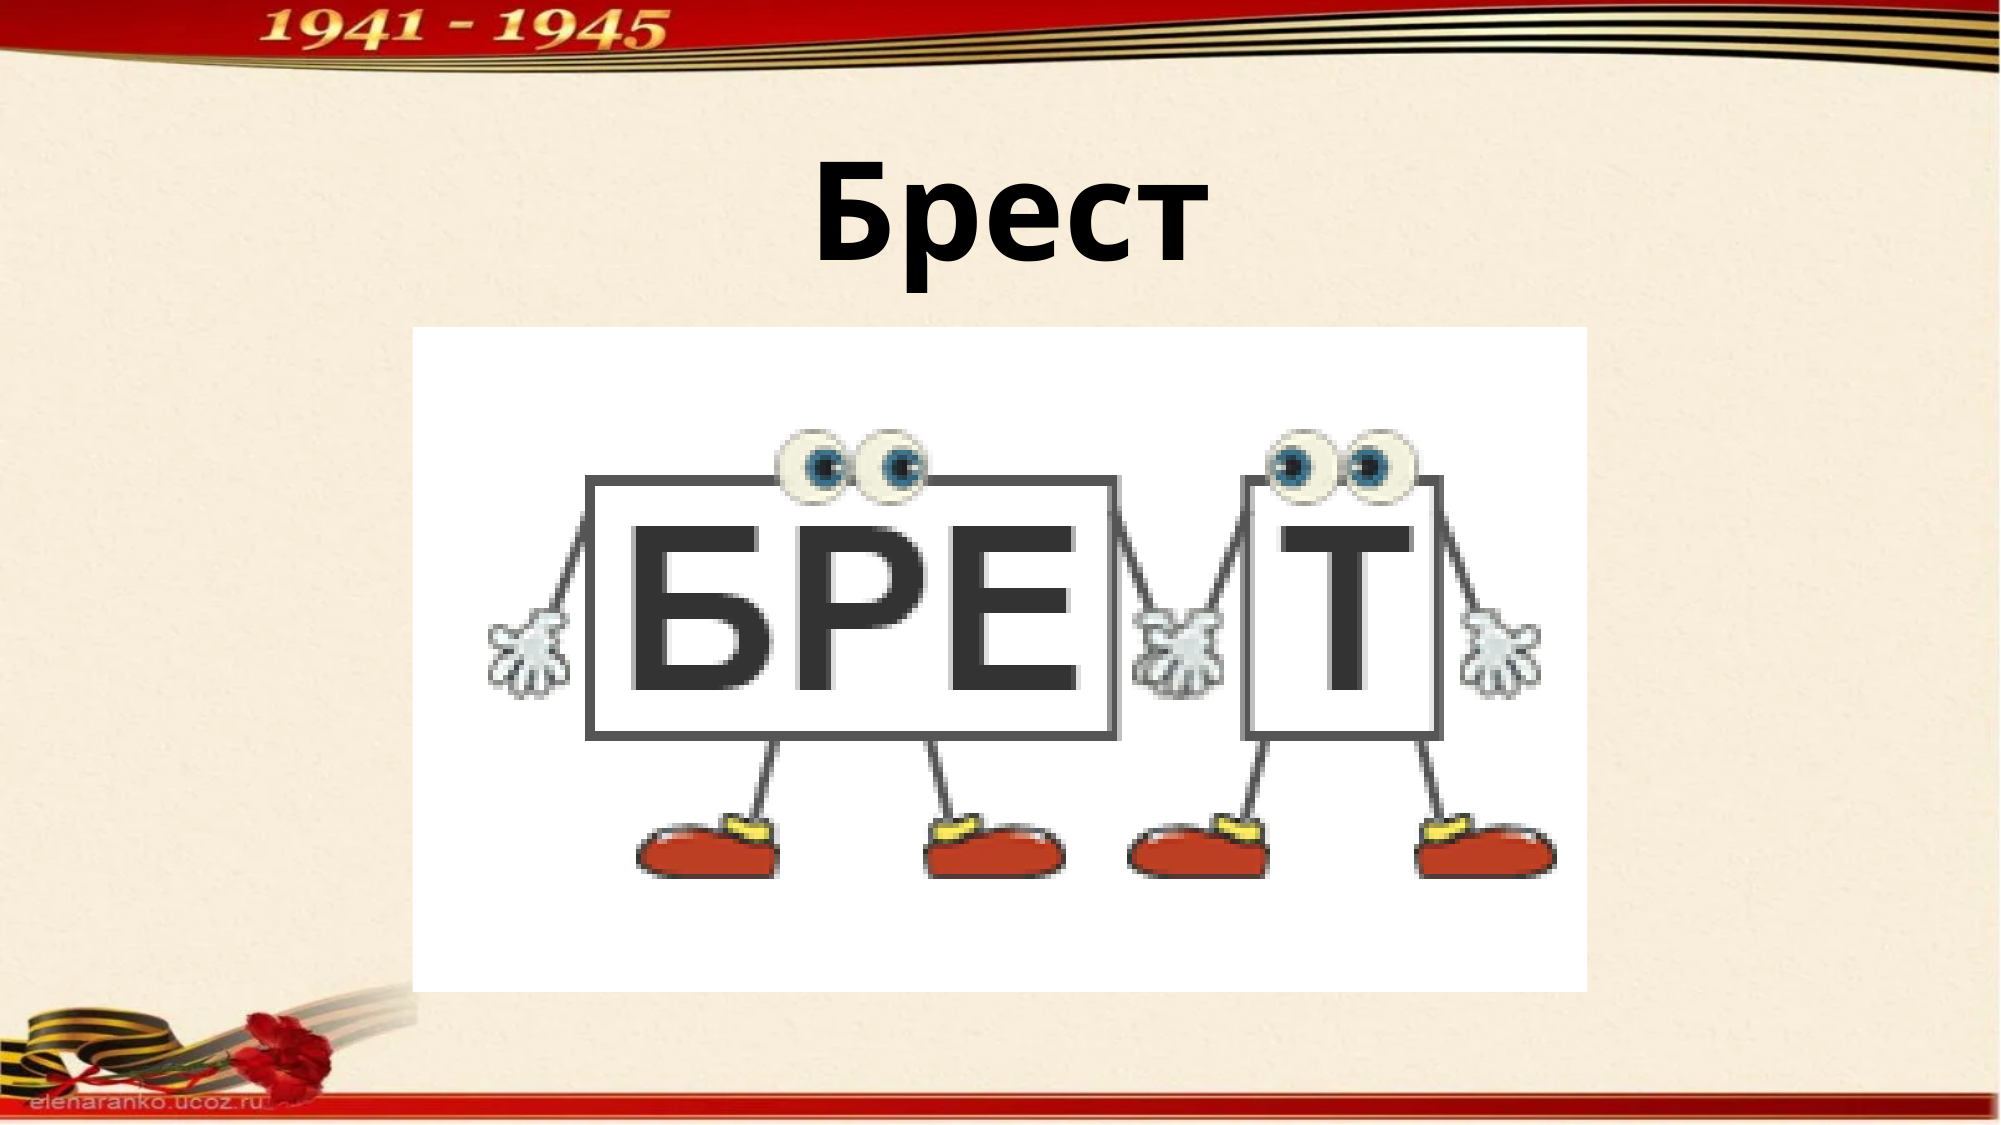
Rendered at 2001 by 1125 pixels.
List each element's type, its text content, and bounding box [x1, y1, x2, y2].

picture [0, 0, 2001, 1125]
title Брест [794, 103, 1681, 328]
